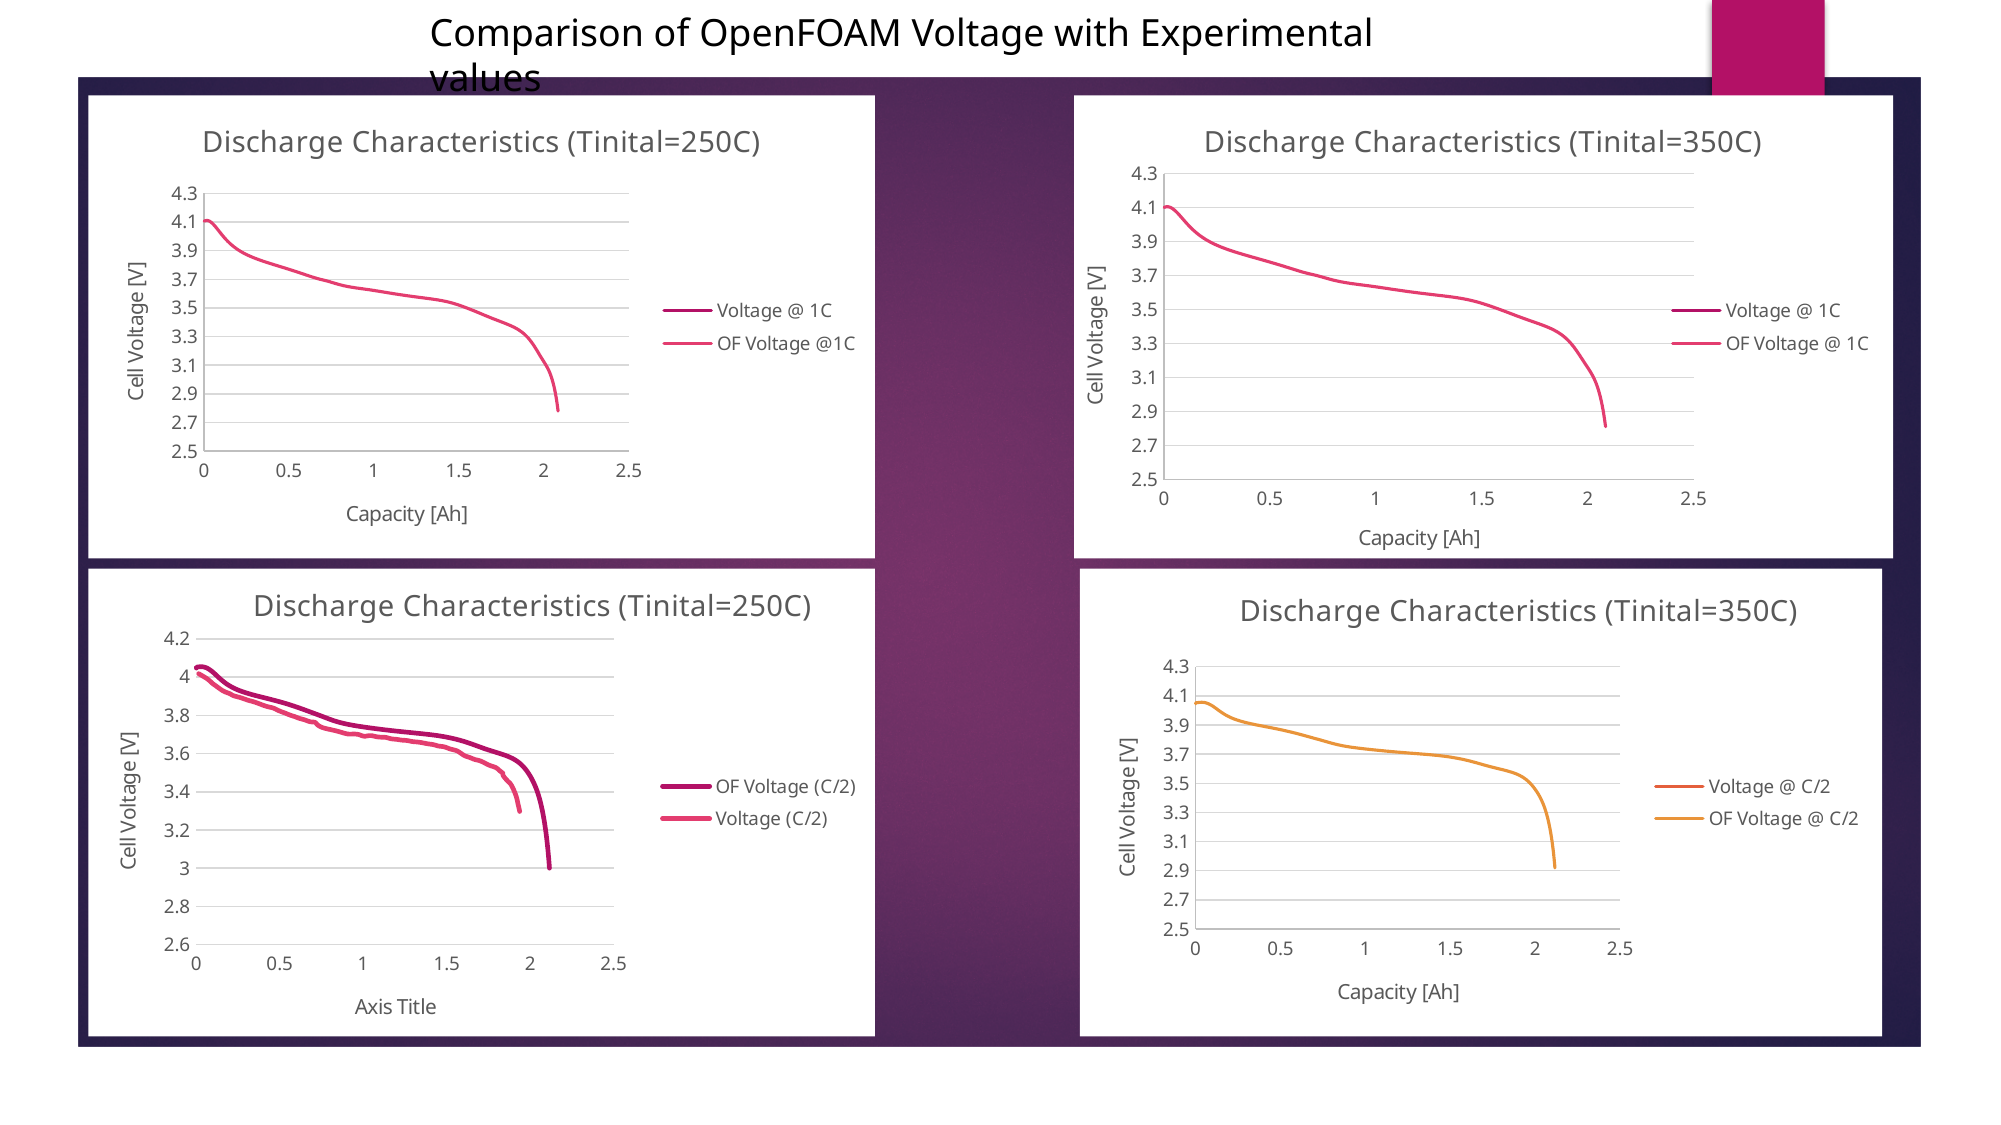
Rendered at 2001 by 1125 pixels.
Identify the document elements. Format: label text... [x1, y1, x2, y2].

chart [1079, 568, 1883, 1037]
chart [88, 95, 876, 559]
text_box Comparison of OpenFOAM Voltage with Experimental values [414, 1, 1469, 107]
chart [88, 568, 876, 1037]
chart [1073, 95, 1894, 559]
